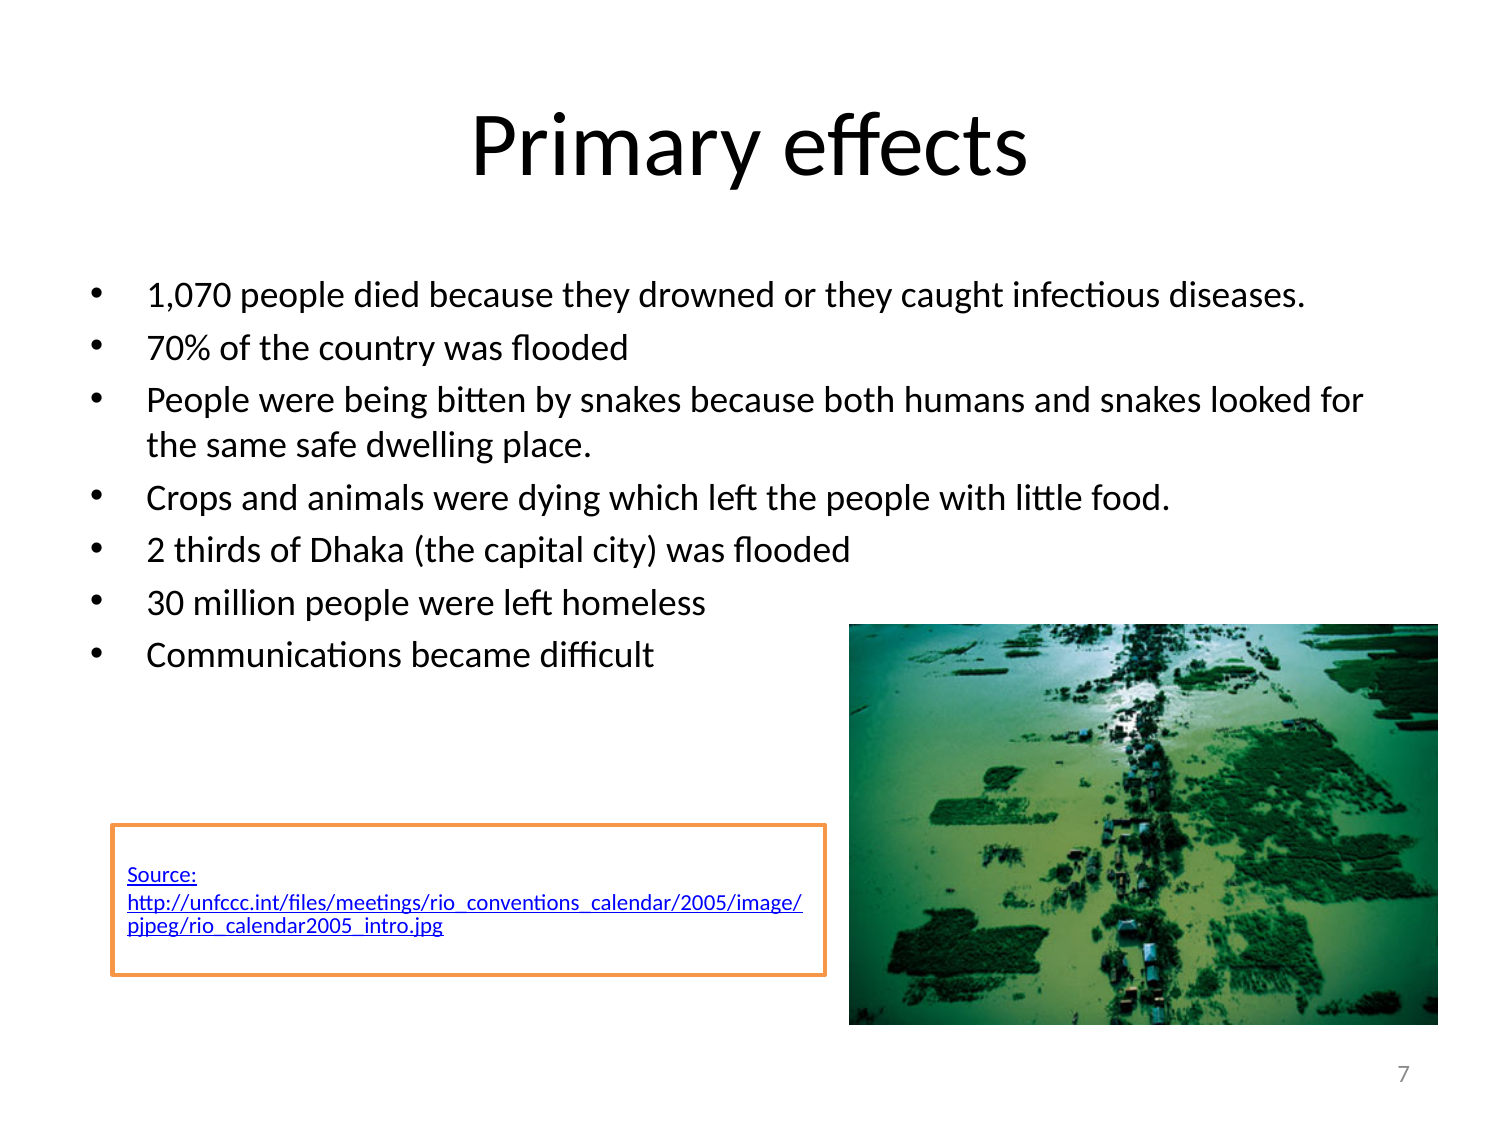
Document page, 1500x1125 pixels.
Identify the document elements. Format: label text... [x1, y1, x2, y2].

list 1,070 people died because they drowned or they caught infectious diseases. 70% of the country was flooded People were being bitten by snakes because both humans and snakes looked for the same safe dwelling place. Crops and animals were dying which left the people with little food. 2 thirds of Dhaka (the capital city) was flooded 30 million people were left homeless Communications became difficult [75, 262, 1425, 1100]
picture [849, 624, 1438, 1026]
title Primary effects [75, 45, 1425, 233]
slide_number 7 [1074, 1042, 1425, 1103]
text_box Source: http://unfccc.int/files/meetings/rio_conventions_calendar/2005/image/pjpeg/rio_calendar2005_intro.jpg [110, 823, 827, 977]
